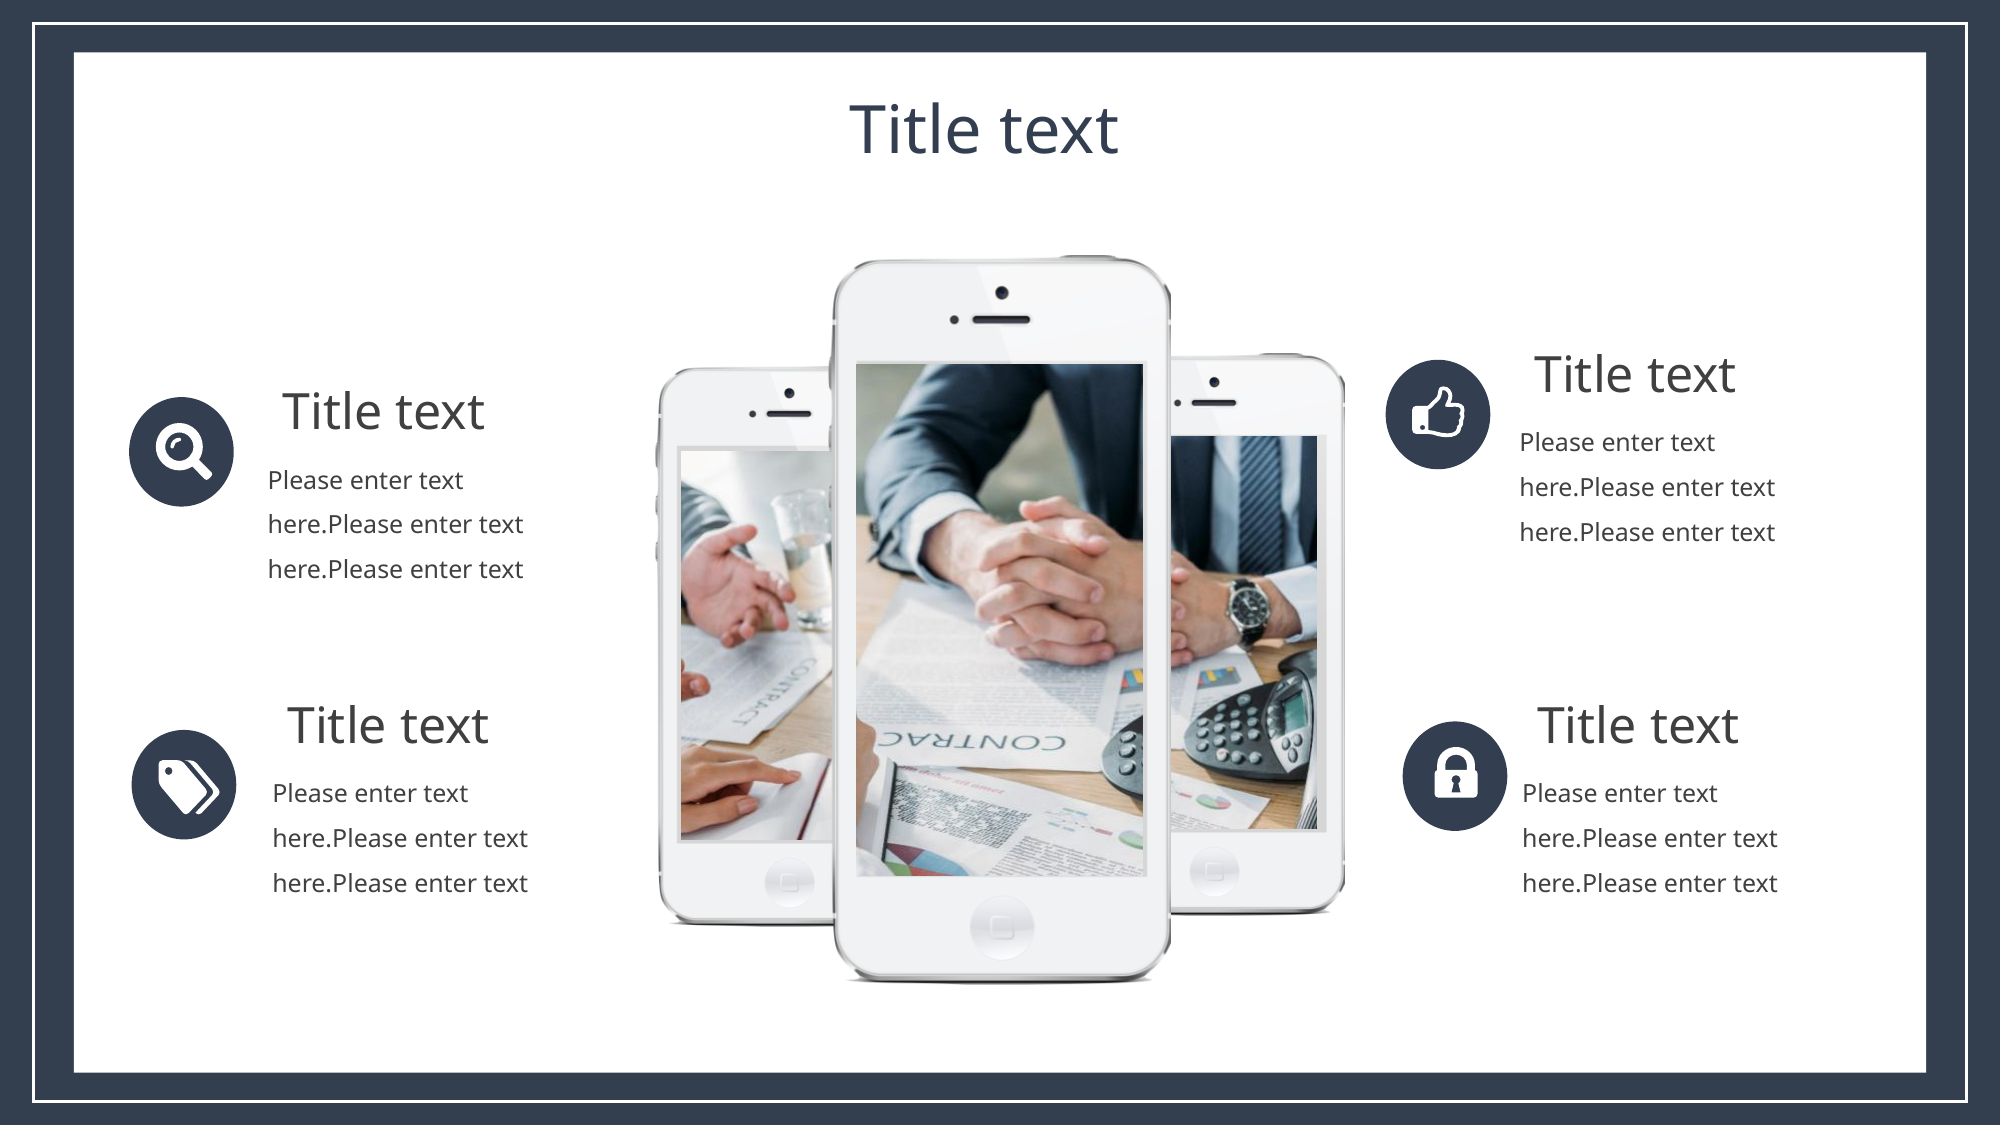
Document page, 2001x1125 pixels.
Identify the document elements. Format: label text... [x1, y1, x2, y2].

text_box Please enter text here.Please enter text here.Please enter text [257, 755, 622, 905]
text_box [32, 23, 1968, 1102]
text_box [1385, 359, 1491, 470]
text_box Title text [272, 686, 609, 761]
text_box Please enter text here.Please enter text here.Please enter text [1507, 755, 1872, 905]
text_box Please enter text here.Please enter text here.Please enter text [1504, 404, 1869, 554]
text_box Title text [1519, 335, 1856, 410]
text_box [131, 729, 237, 840]
text_box [73, 51, 1927, 1074]
text_box Title text [849, 86, 1151, 167]
text_box Title text [1522, 686, 1859, 761]
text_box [1402, 721, 1508, 831]
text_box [129, 397, 234, 507]
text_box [655, 255, 1345, 985]
text_box Title text [267, 372, 605, 448]
text_box Please enter text here.Please enter text here.Please enter text [252, 441, 617, 592]
